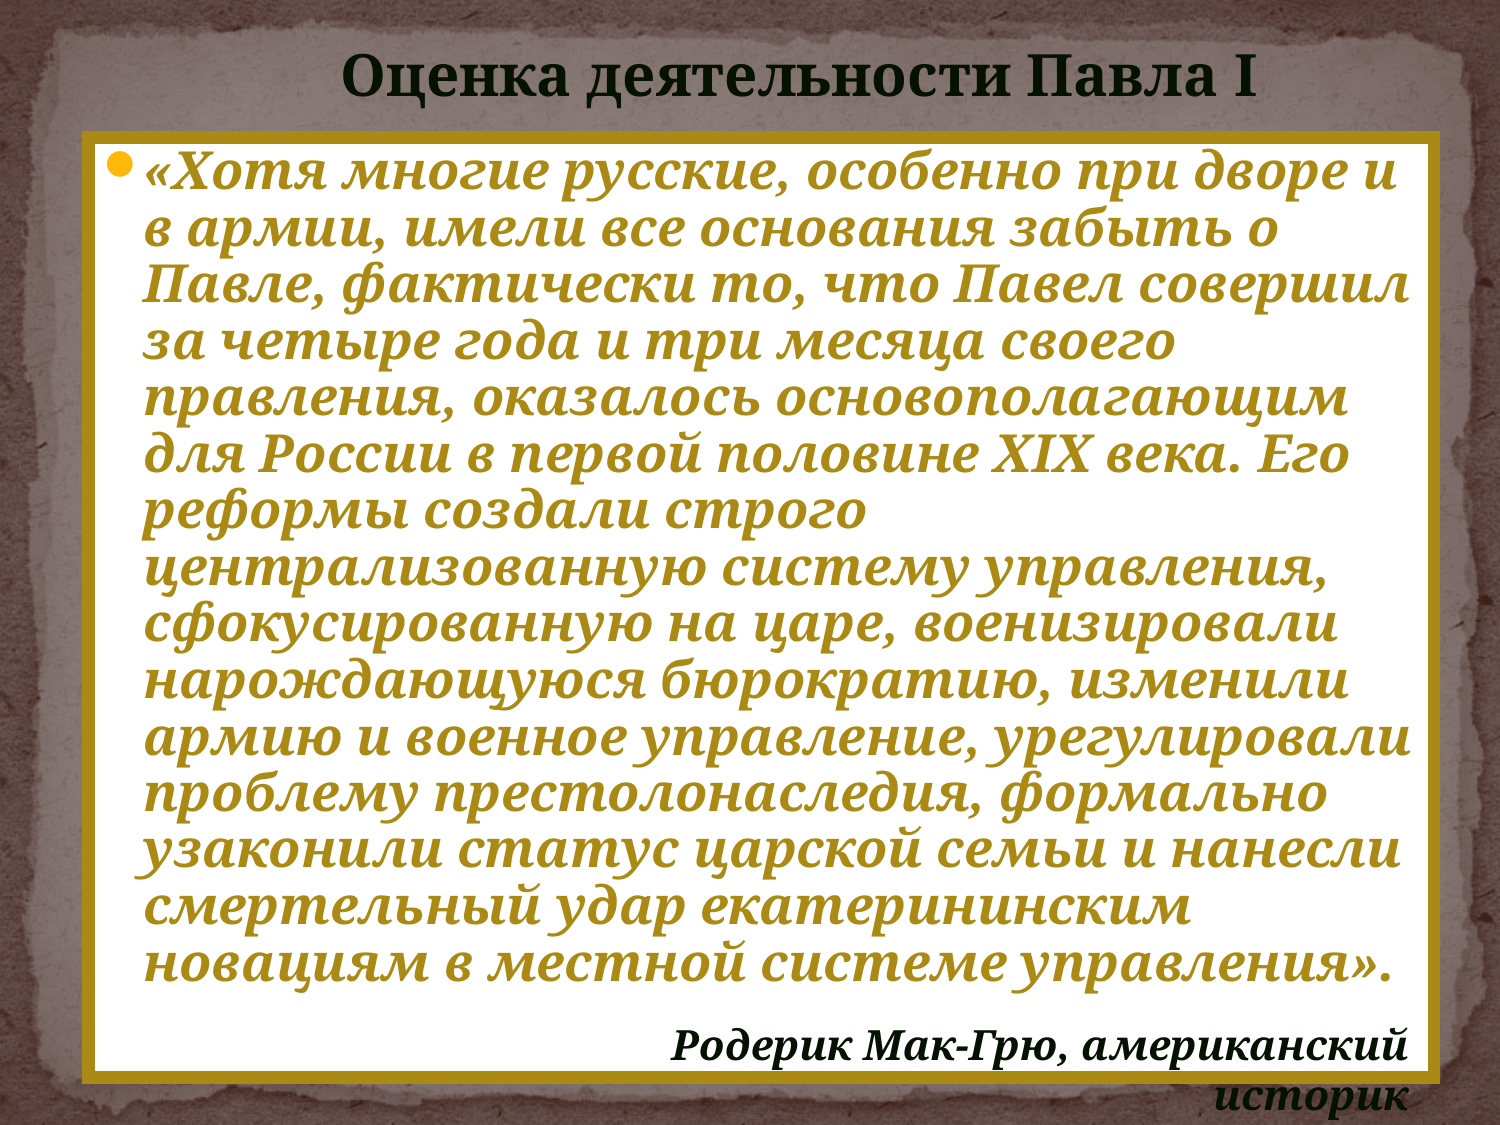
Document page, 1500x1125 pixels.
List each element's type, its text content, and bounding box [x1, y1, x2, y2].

text_box Оценка деятельности Павла I [112, 31, 1471, 116]
text_box Родерик Мак-Грю, американский историк [490, 1011, 1424, 1125]
list «Хотя многие русские, особенно при дворе и в армии, имели все основания забыть о Павле, фактически то, что Павел совершил за четыре года и три месяца своего правления, оказалось основополагающим для России в первой половине XIX века. Его реформы создали строго централизованную систему управления, сфокусированную на царе, военизировали нарождающуюся бюрократию, изменили армию и военное управление, урегулировали проблему престолонаследия, формально узаконили статус царской семьи и нанесли смертельный удар екатерининским новациям в местной системе управления». [88, 137, 1434, 1078]
